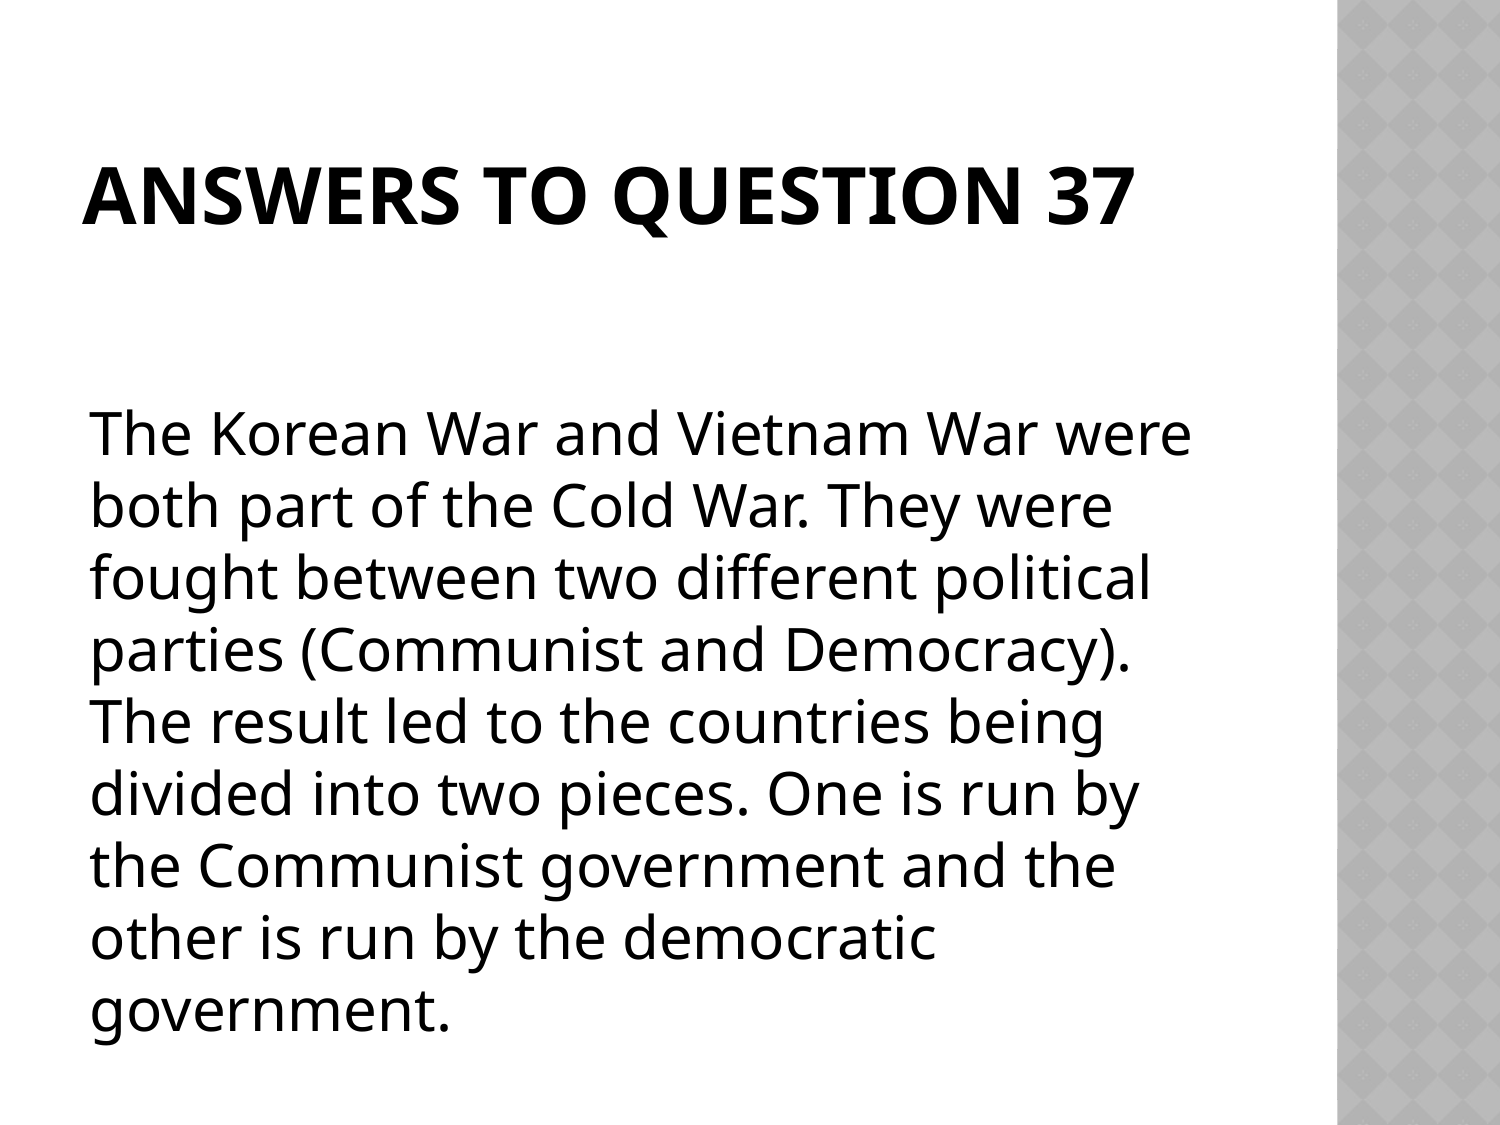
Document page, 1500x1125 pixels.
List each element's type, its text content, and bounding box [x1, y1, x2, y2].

list The Korean War and Vietnam War were both part of the Cold War. They were fought between two different political parties (Communist and Democracy). The result led to the countries being divided into two pieces. One is run by the Communist government and the other is run by the democratic government. [75, 264, 1263, 1059]
title Answers to Question 37 [75, 52, 1263, 240]
